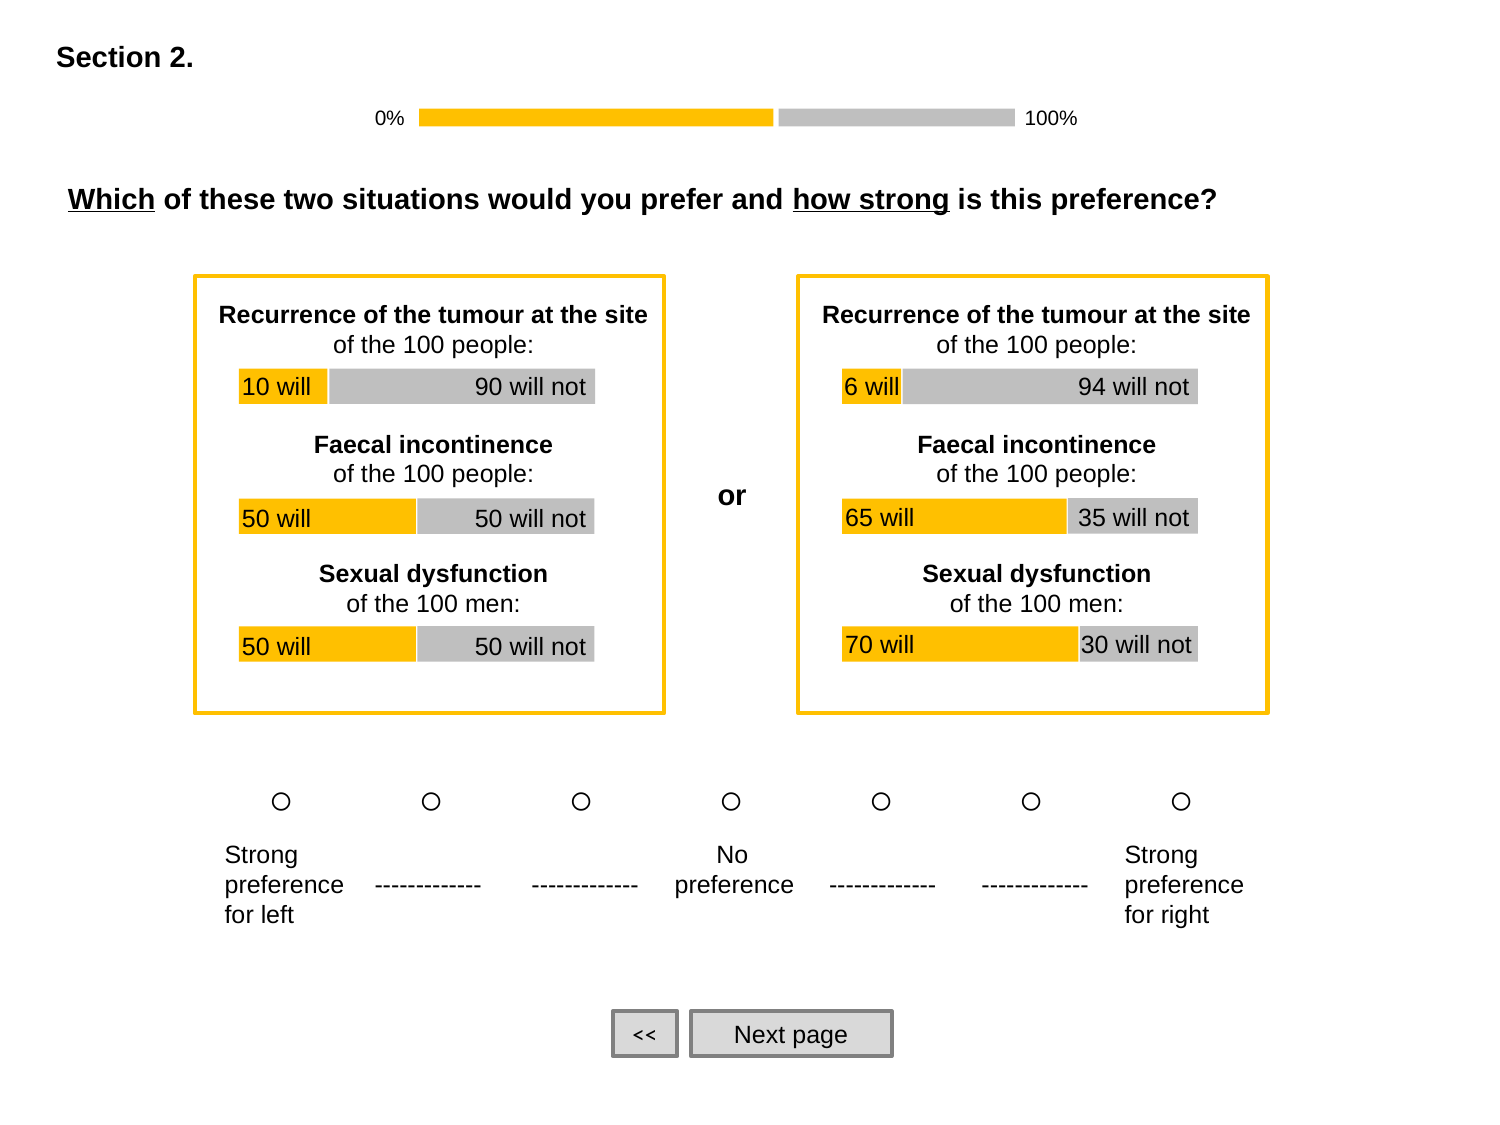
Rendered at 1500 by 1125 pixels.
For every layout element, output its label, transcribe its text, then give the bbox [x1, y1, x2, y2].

text_box ○ ○ ○ ○ ○ ○ ○ [253, 765, 1311, 830]
text_box [431, 107, 776, 128]
text_box or [702, 469, 774, 519]
text_box Which of these two situations would you prefer and how strong is this preference? [53, 172, 1436, 223]
text_box 100% [1009, 96, 1105, 137]
text_box [777, 107, 1009, 128]
text_box 0% [360, 96, 431, 137]
text_box << [612, 1011, 678, 1057]
text_box Section 2. [41, 30, 302, 81]
text_box [796, 274, 1270, 715]
text_box Strong No Strong preference ------------- ------------- preference ------------- ------------- preference for left for right [209, 831, 1267, 936]
text_box [193, 274, 666, 715]
text_box Next page [690, 1011, 892, 1057]
